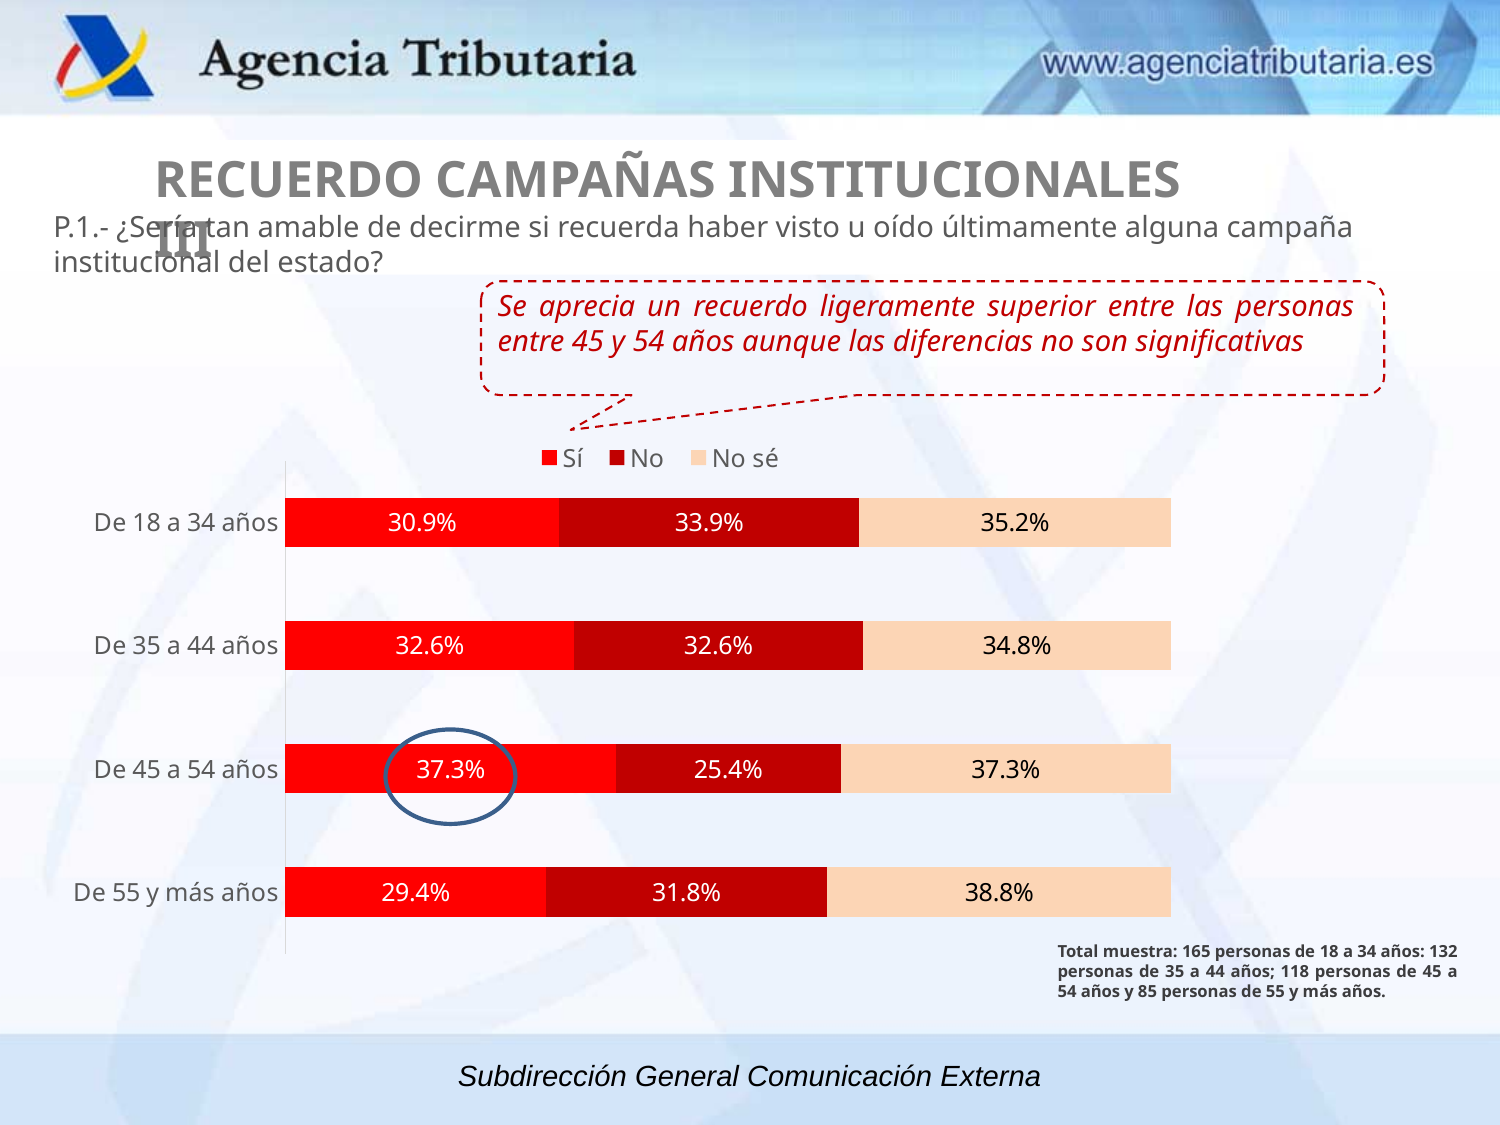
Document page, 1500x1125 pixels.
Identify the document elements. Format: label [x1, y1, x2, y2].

picture [0, 0, 1500, 1125]
chart [56, 393, 1198, 1029]
